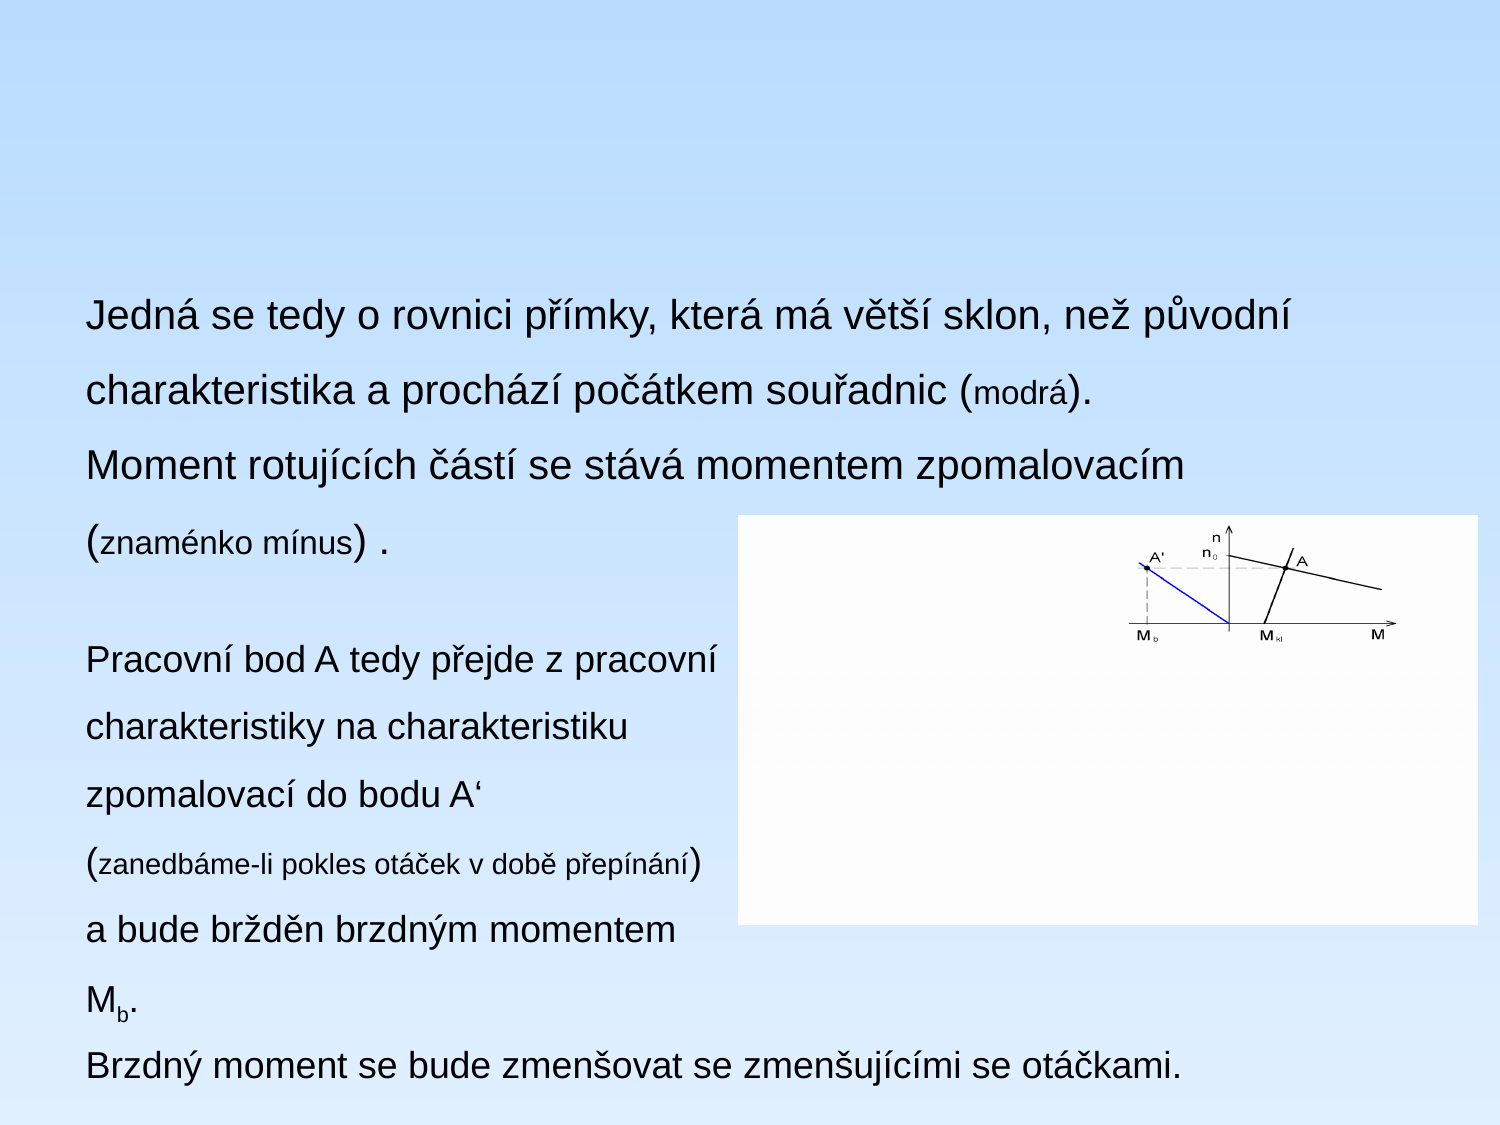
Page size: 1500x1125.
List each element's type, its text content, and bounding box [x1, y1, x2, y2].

text_box Pracovní bod A tedy přejde z pracovní charakteristiky na charakteristiku zpomalovací do bodu A‘ (zanedbáme-li pokles otáček v době přepínání) a bude bržděn brzdným momentem Mb. [70, 604, 821, 1011]
picture [737, 514, 1479, 926]
text_box Brzdný moment se bude zmenšovat se zmenšujícími se otáčkami. [70, 1011, 1426, 1094]
